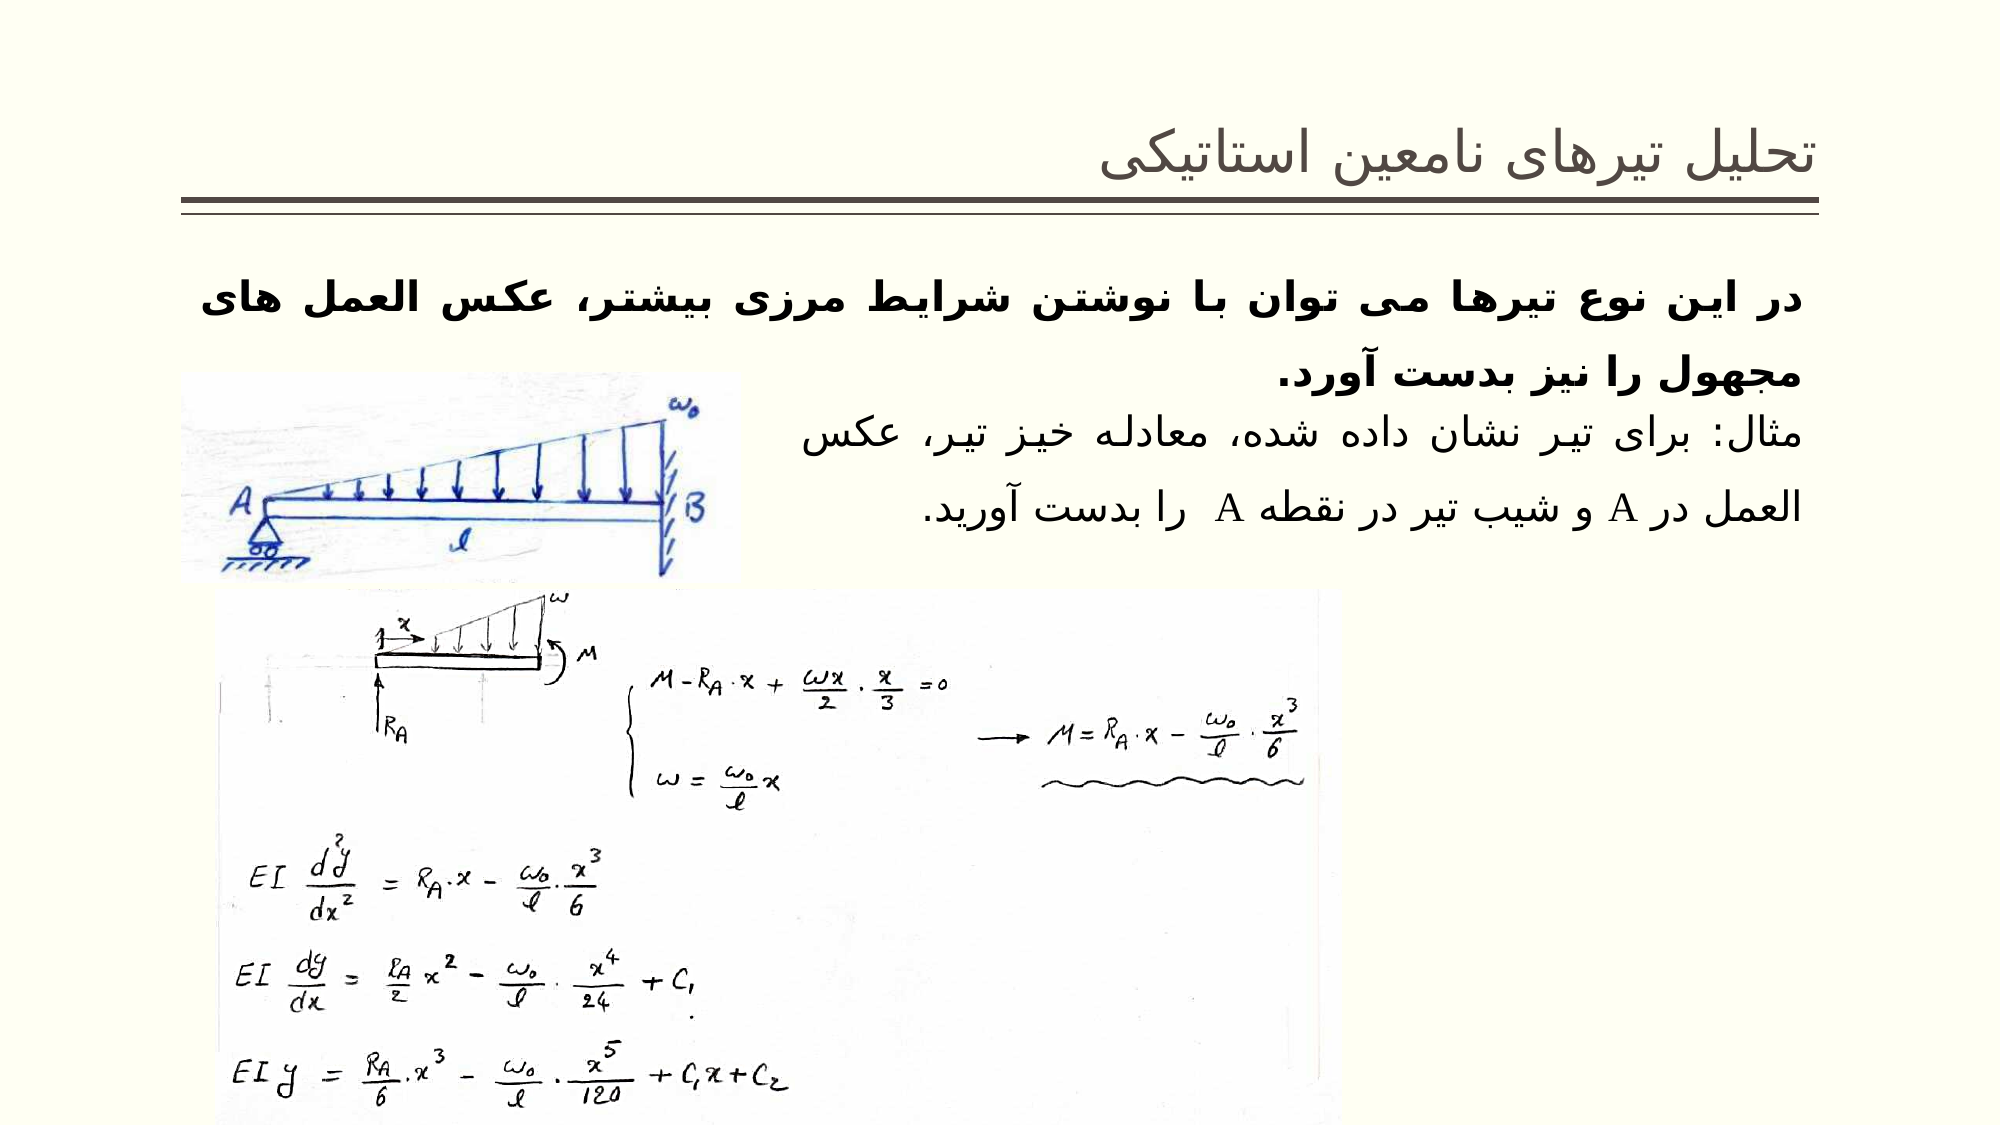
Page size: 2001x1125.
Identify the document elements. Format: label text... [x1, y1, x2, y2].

text_box مثال: برای تیر نشان داده شده، معادله خیز تیر، عکس العمل در A و شیب تیر در نقطه A را بدست آورید. [780, 372, 1819, 538]
picture [181, 372, 741, 583]
title تحلیل تیرهای نامعین استاتیکی [181, 12, 1819, 193]
text_box در این نوع تیرها می توان با نوشتن شرایط مرزی بیشتر، عکس العمل های مجهول را نیز بدست آورد. [181, 237, 1819, 403]
picture [215, 589, 1342, 1125]
